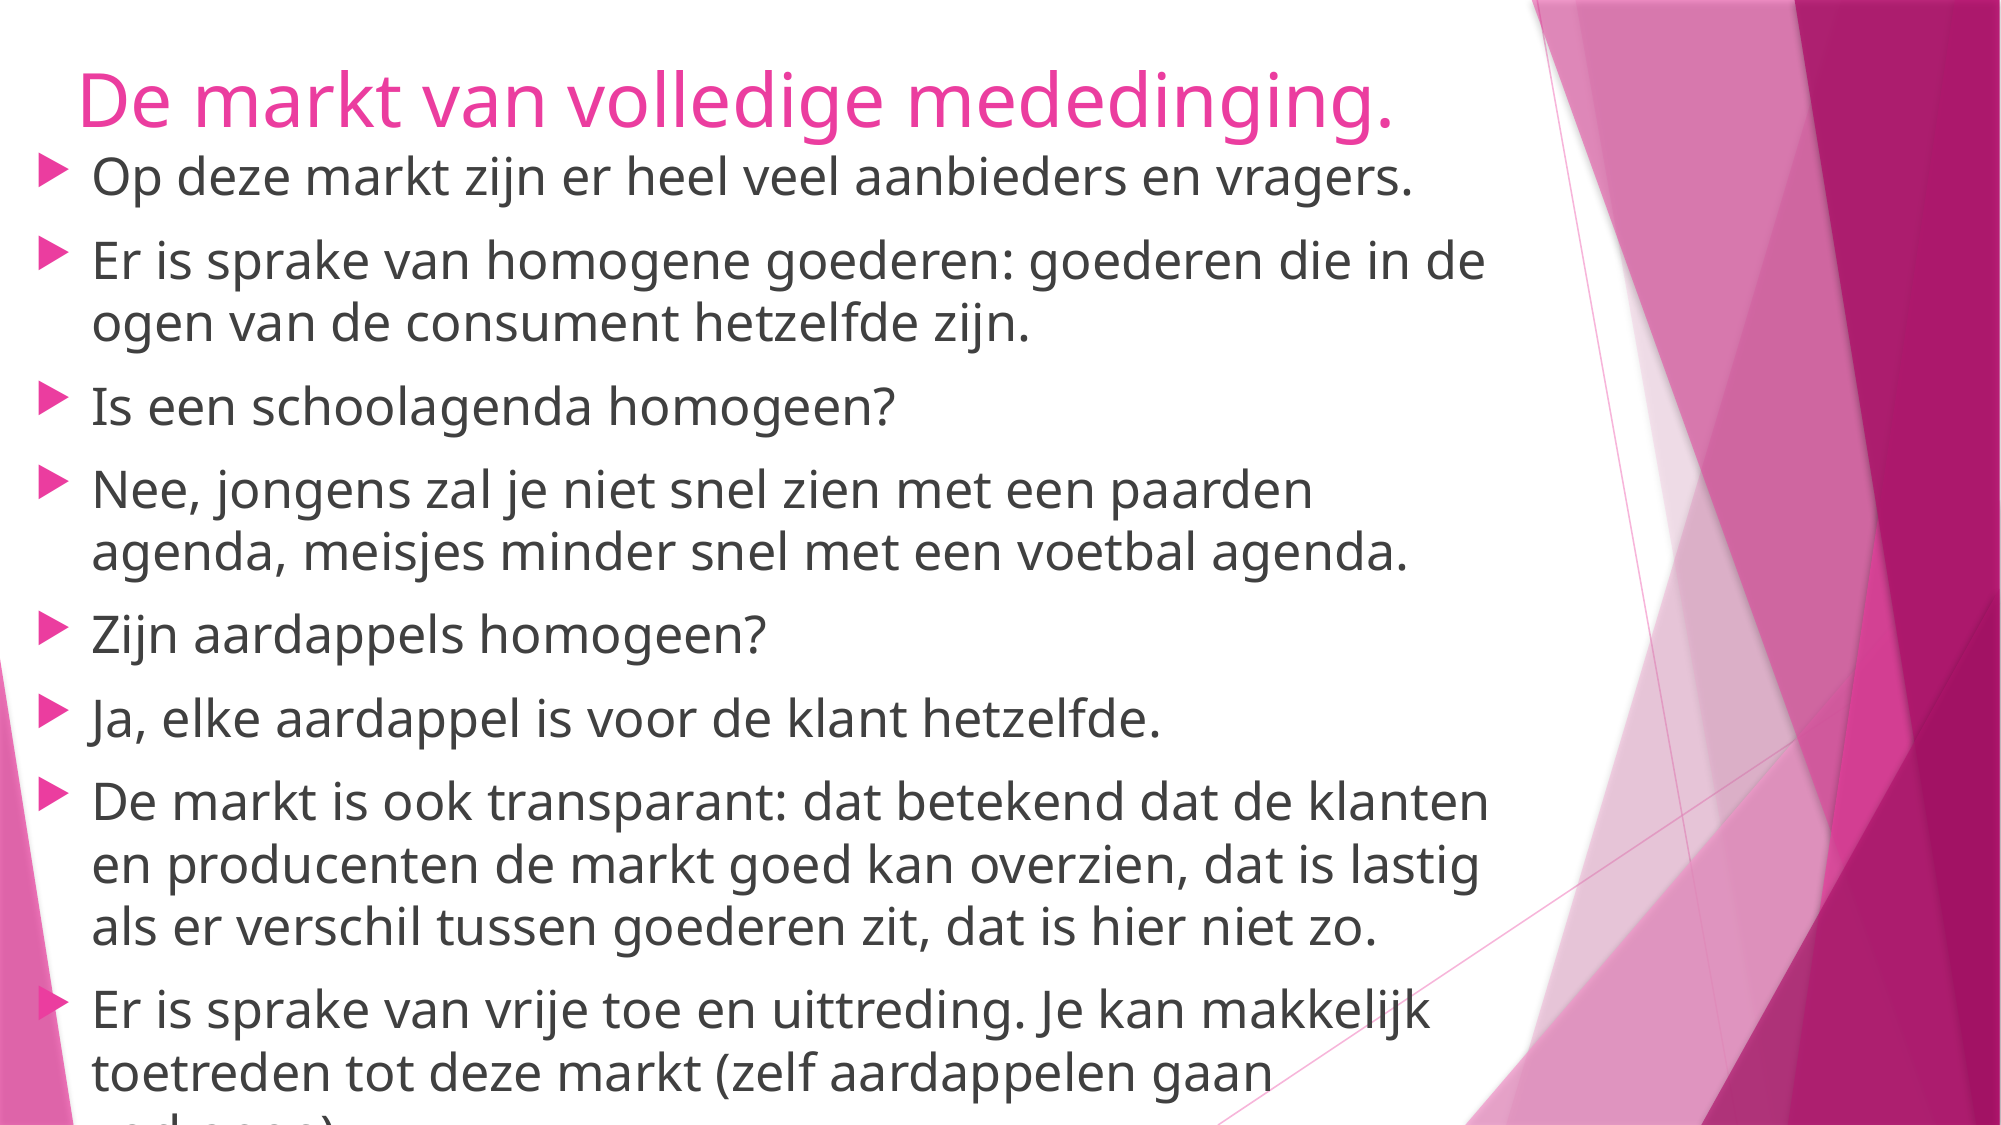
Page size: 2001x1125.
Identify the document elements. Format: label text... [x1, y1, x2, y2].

title De markt van volledige mededinging. [61, 45, 1522, 136]
list Op deze markt zijn er heel veel aanbieders en vragers. Er is sprake van homogene goederen: goederen die in de ogen van de consument hetzelfde zijn. Is een schoolagenda homogeen? Nee, jongens zal je niet snel zien met een paarden agenda, meisjes minder snel met een voetbal agenda. Zijn aardappels homogeen? Ja, elke aardappel is voor de klant hetzelfde. De markt is ook transparant: dat betekend dat de klanten en producenten de markt goed kan overzien, dat is lastig als er verschil tussen goederen zit, dat is hier niet zo. Er is sprake van vrije toe en uittreding. Je kan makkelijk toetreden tot deze markt (zelf aardappelen gaan verkopen) [19, 136, 1522, 992]
